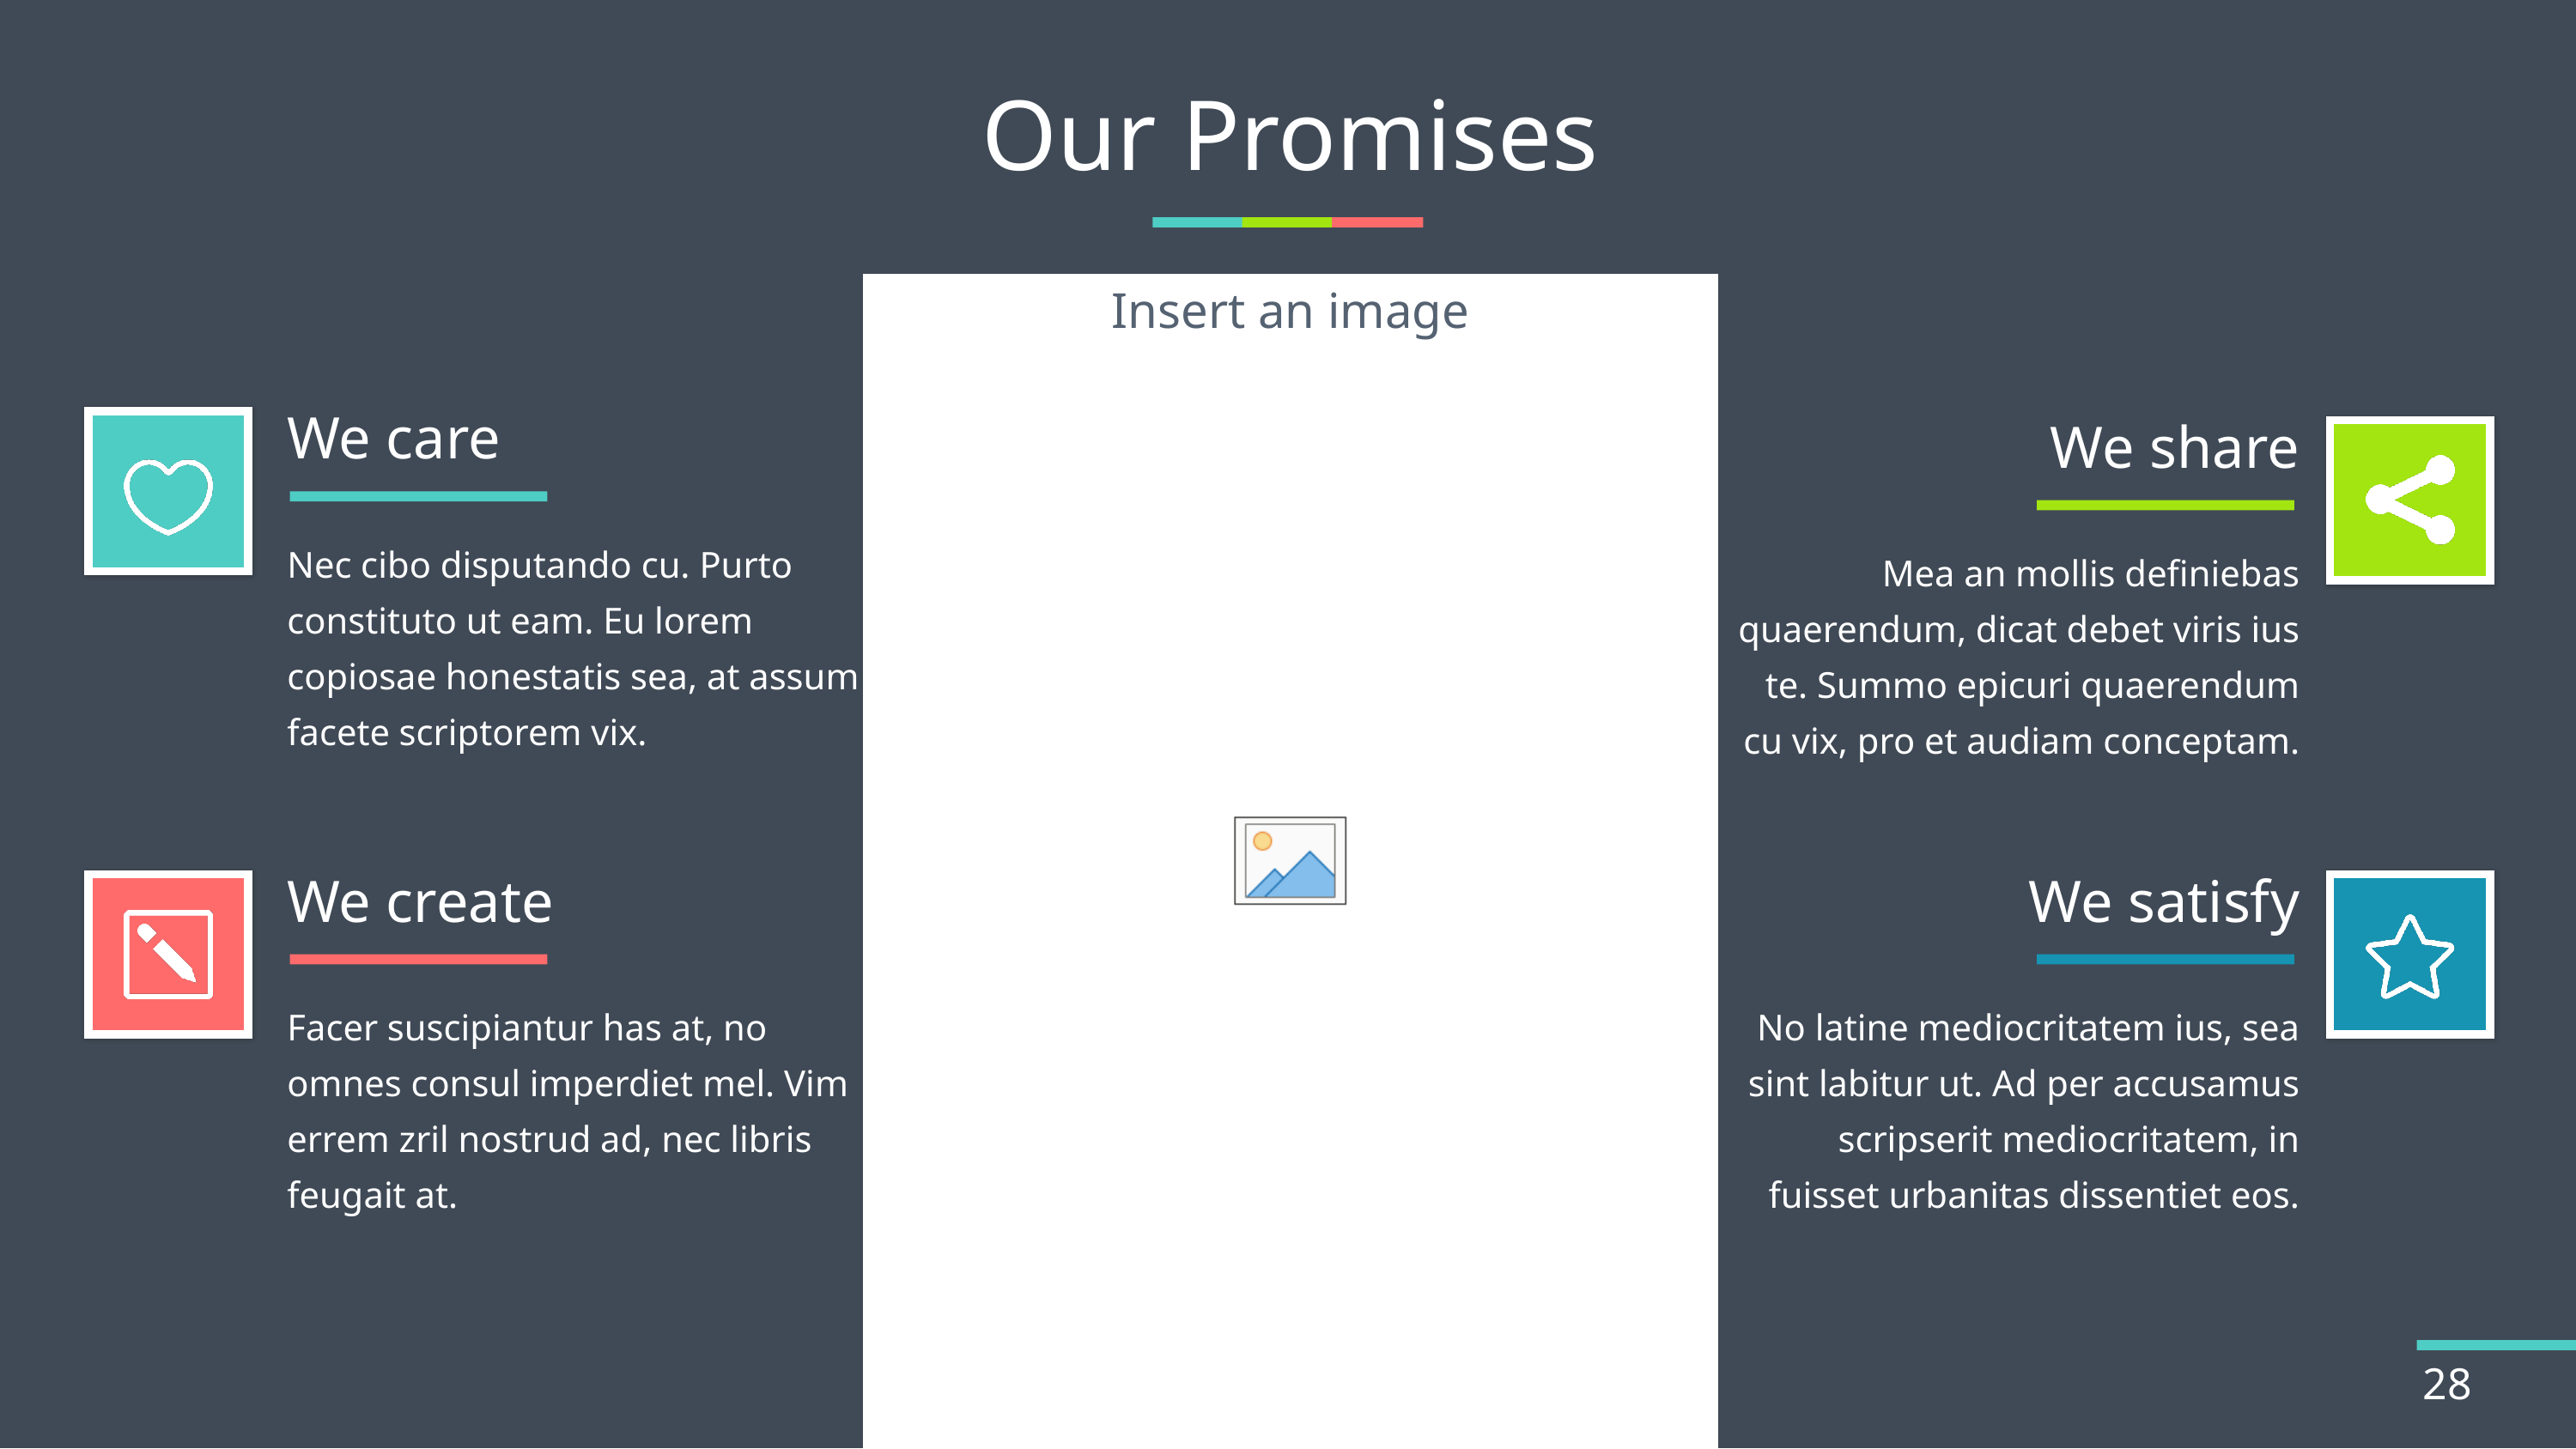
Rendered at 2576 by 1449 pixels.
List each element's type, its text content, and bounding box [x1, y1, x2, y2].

list Nec cibo disputando cu. Purto constituto ut eam. Eu lorem copiosae honestatis sea, at assum facete scriptorem vix. [274, 523, 862, 813]
list We care [274, 383, 862, 489]
list We create [274, 846, 862, 952]
title Our Promises [69, 49, 2512, 230]
list We share [1718, 392, 2313, 498]
picture [2366, 455, 2455, 545]
list We satisfy [1718, 846, 2313, 952]
picture [2366, 910, 2455, 999]
list No latine mediocritatem ius, sea sint labitur ut. Ad per accusamus scripserit mediocritatem, in fuisset urbanitas dissentiet eos. [1718, 985, 2313, 1276]
picture [862, 273, 1718, 1449]
picture [124, 446, 213, 536]
list Mea an mollis definiebas quaerendum, dicat debet viris ius te. Summo epicuri quaerendum cu vix, pro et audiam conceptam. [1718, 531, 2313, 822]
picture [124, 910, 213, 999]
slide_number 28 [2409, 1351, 2576, 1421]
list Facer suscipiantur has at, no omnes consul imperdiet mel. Vim errem zril nostrud ad, nec libris feugait at. [274, 985, 862, 1276]
